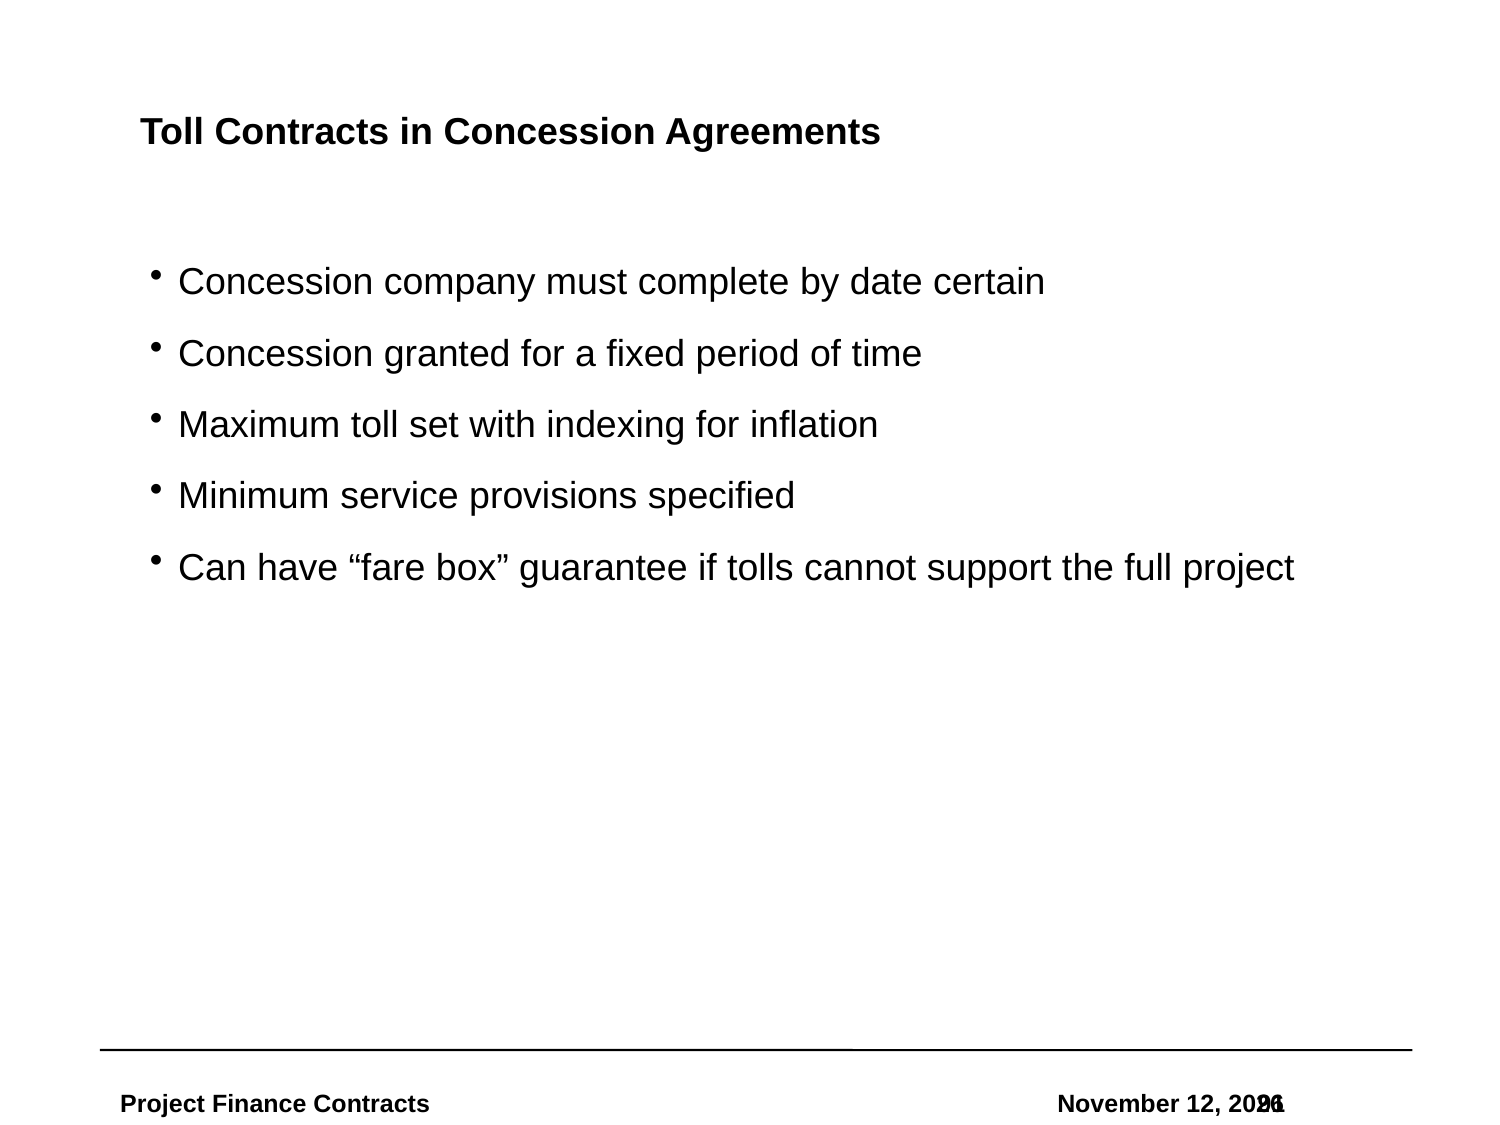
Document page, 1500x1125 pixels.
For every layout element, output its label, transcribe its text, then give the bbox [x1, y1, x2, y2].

list Concession company must complete by date certain Concession granted for a fixed period of time Maximum toll set with indexing for inflation Minimum service provisions specified Can have “fare box” guarantee if tolls cannot support the full project [124, 249, 1376, 1001]
title Toll Contracts in Concession Agreements [124, 99, 1288, 226]
